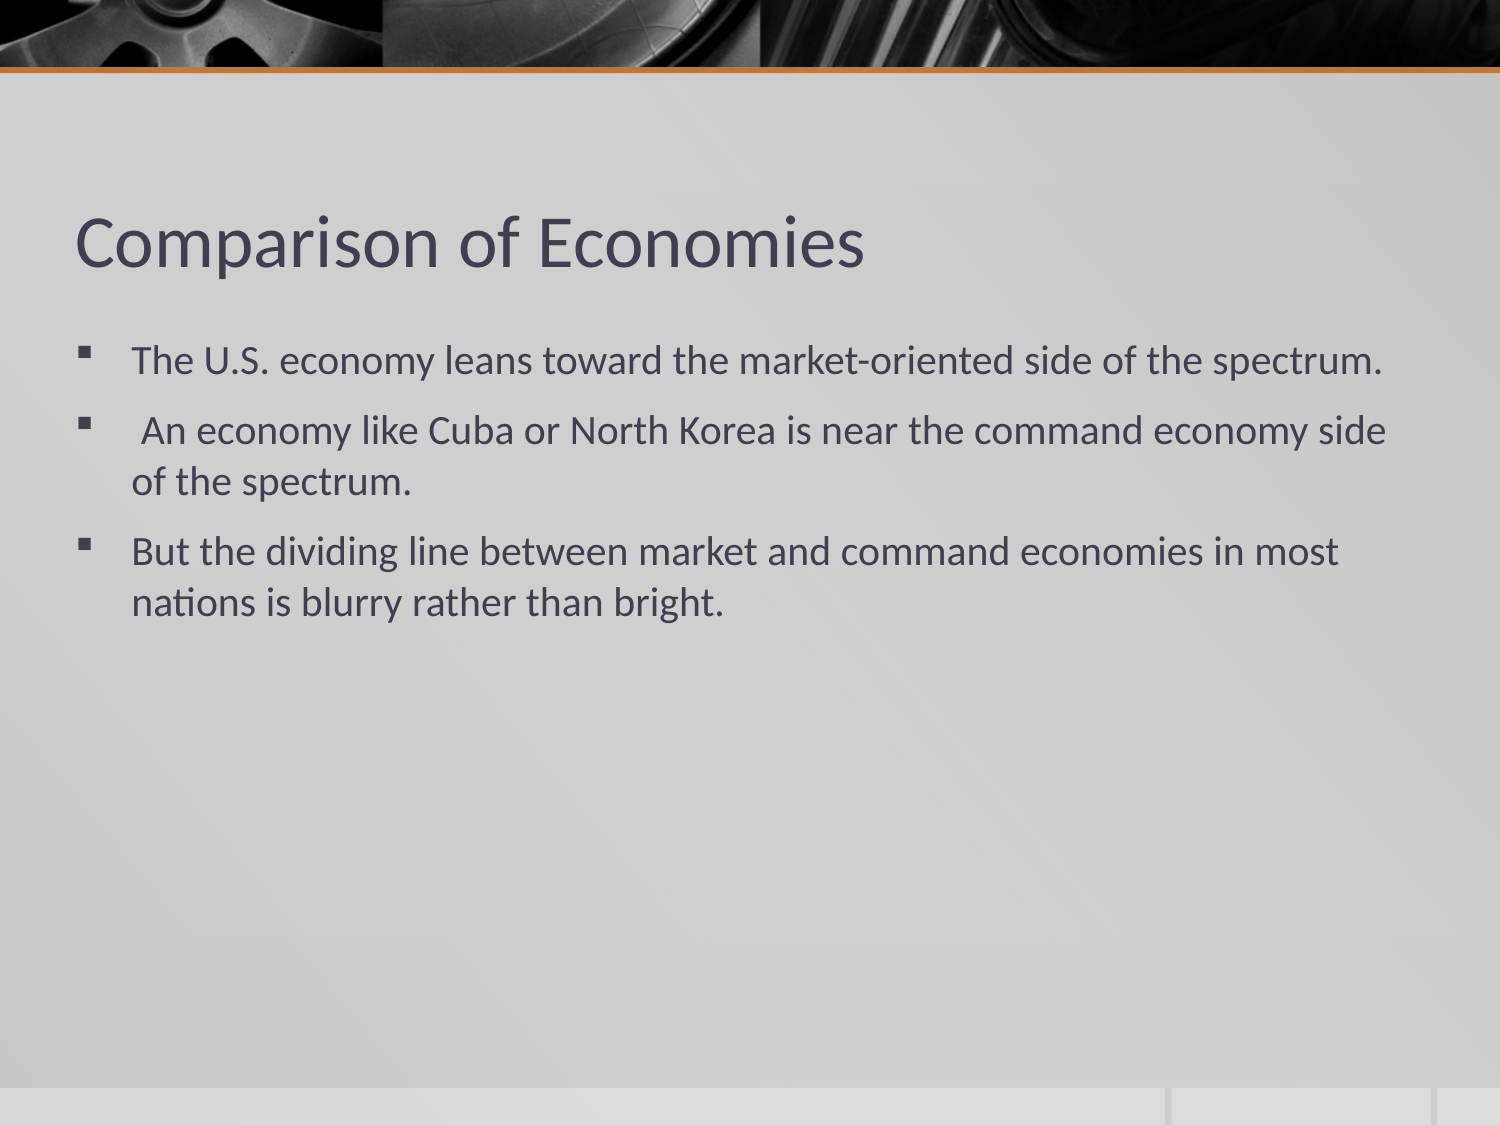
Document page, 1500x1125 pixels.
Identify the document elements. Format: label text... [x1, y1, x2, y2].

list The U.S. economy leans toward the market-oriented side of the spectrum. An economy like Cuba or North Korea is near the command economy side of the spectrum. But the dividing line between market and command economies in most nations is blurry rather than bright. [75, 324, 1425, 1005]
picture [0, 0, 1500, 67]
title Comparison of Economies [75, 162, 1425, 313]
